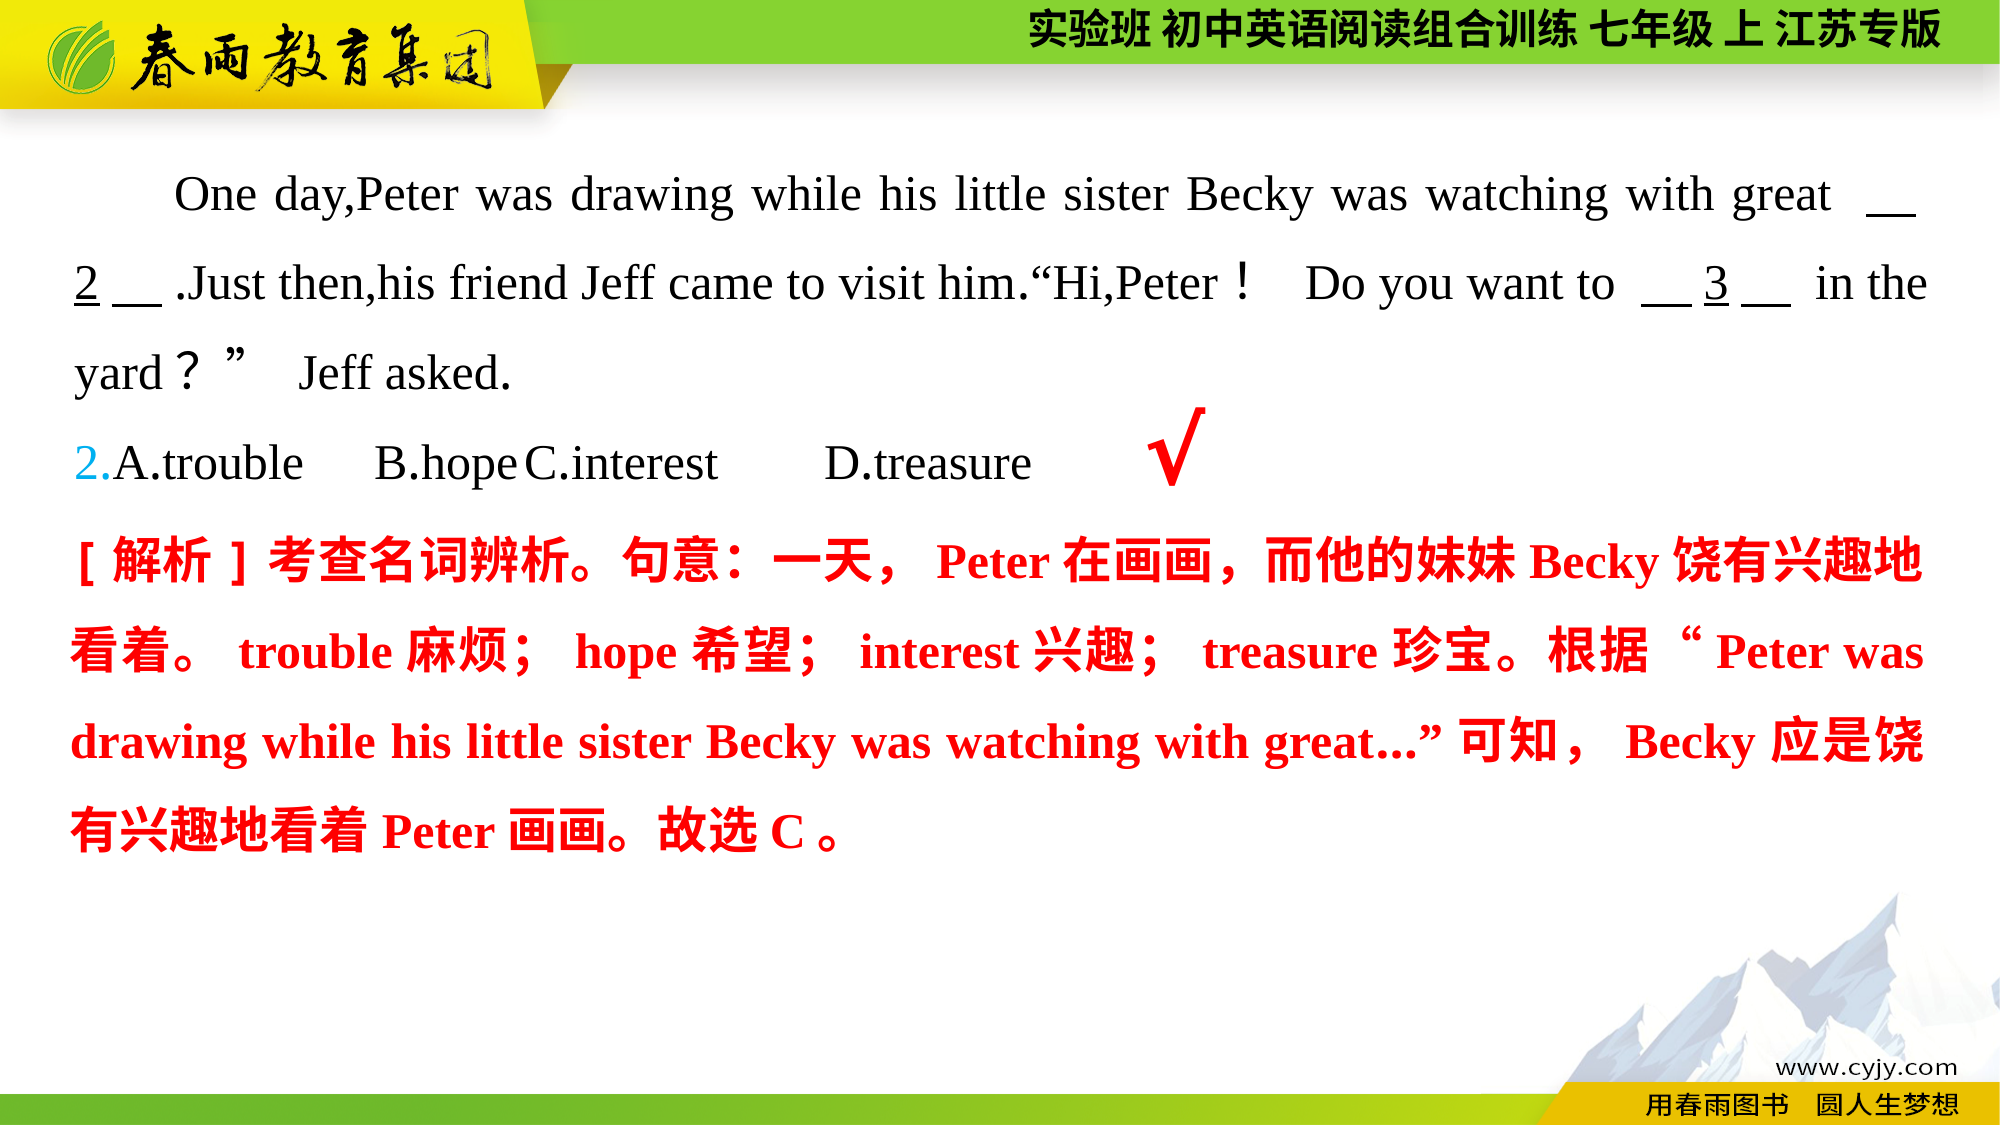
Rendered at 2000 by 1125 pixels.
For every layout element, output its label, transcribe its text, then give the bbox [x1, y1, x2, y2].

list One day,Peter was drawing while his little sister Becky was watching with great 2 .Just then,his friend Jeff came to visit him.“Hi,Peter！ Do you want to 3 in the yard？” Jeff asked. 2.A.trouble B.hope C.interest D.treasure [59, 122, 1944, 502]
text_box [解析]考查名词辨析。句意：一天，Peter在画画，而他的妹妹Becky饶有兴趣地看着。trouble麻烦；hope希望；interest兴趣；treasure珍宝。根据“Peter was drawing while his little sister Becky was watching with great...”可知，Becky应是饶有兴趣地看着Peter画画。故选C。 [54, 490, 1939, 866]
picture [0, 0, 2000, 1125]
